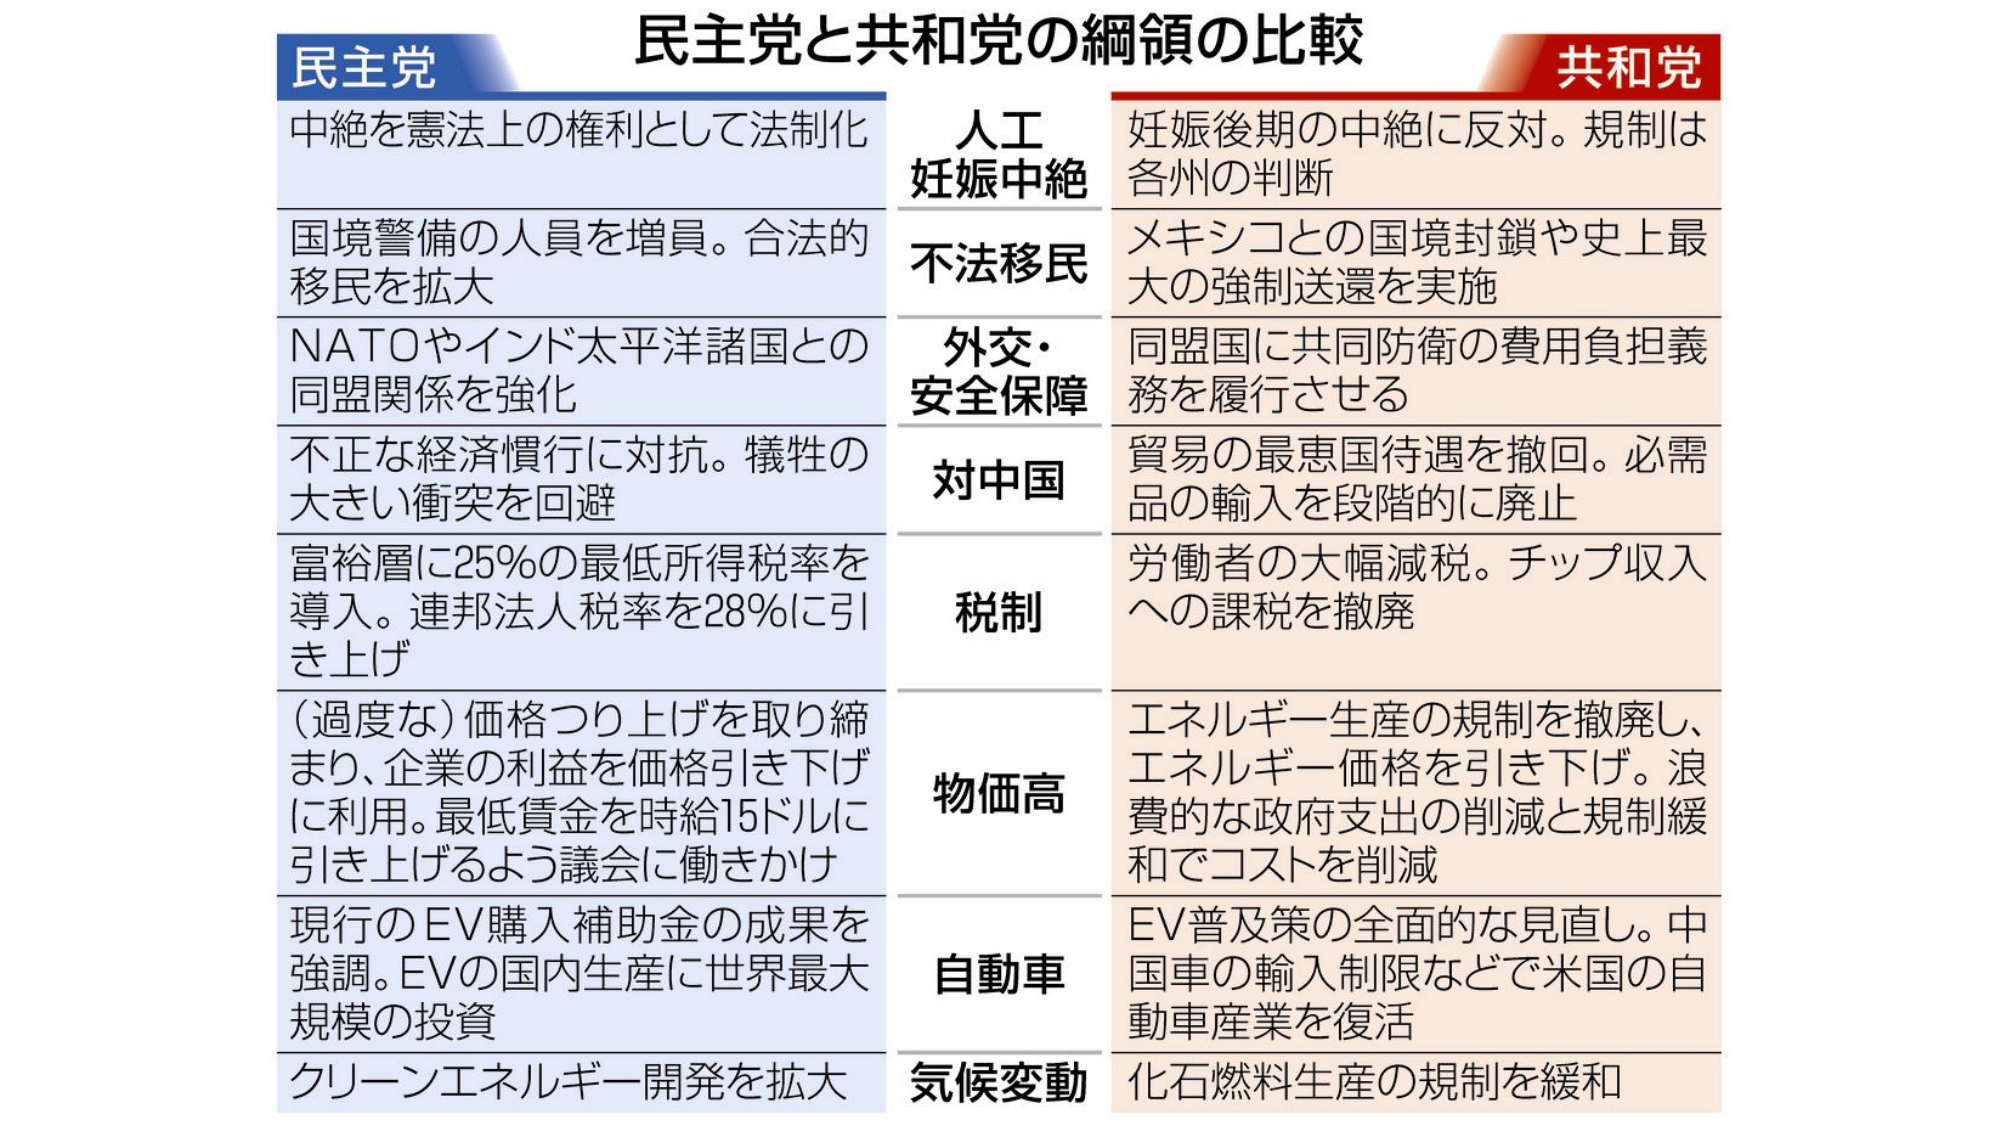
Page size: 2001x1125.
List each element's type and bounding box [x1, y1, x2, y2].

picture [271, 0, 1729, 1125]
